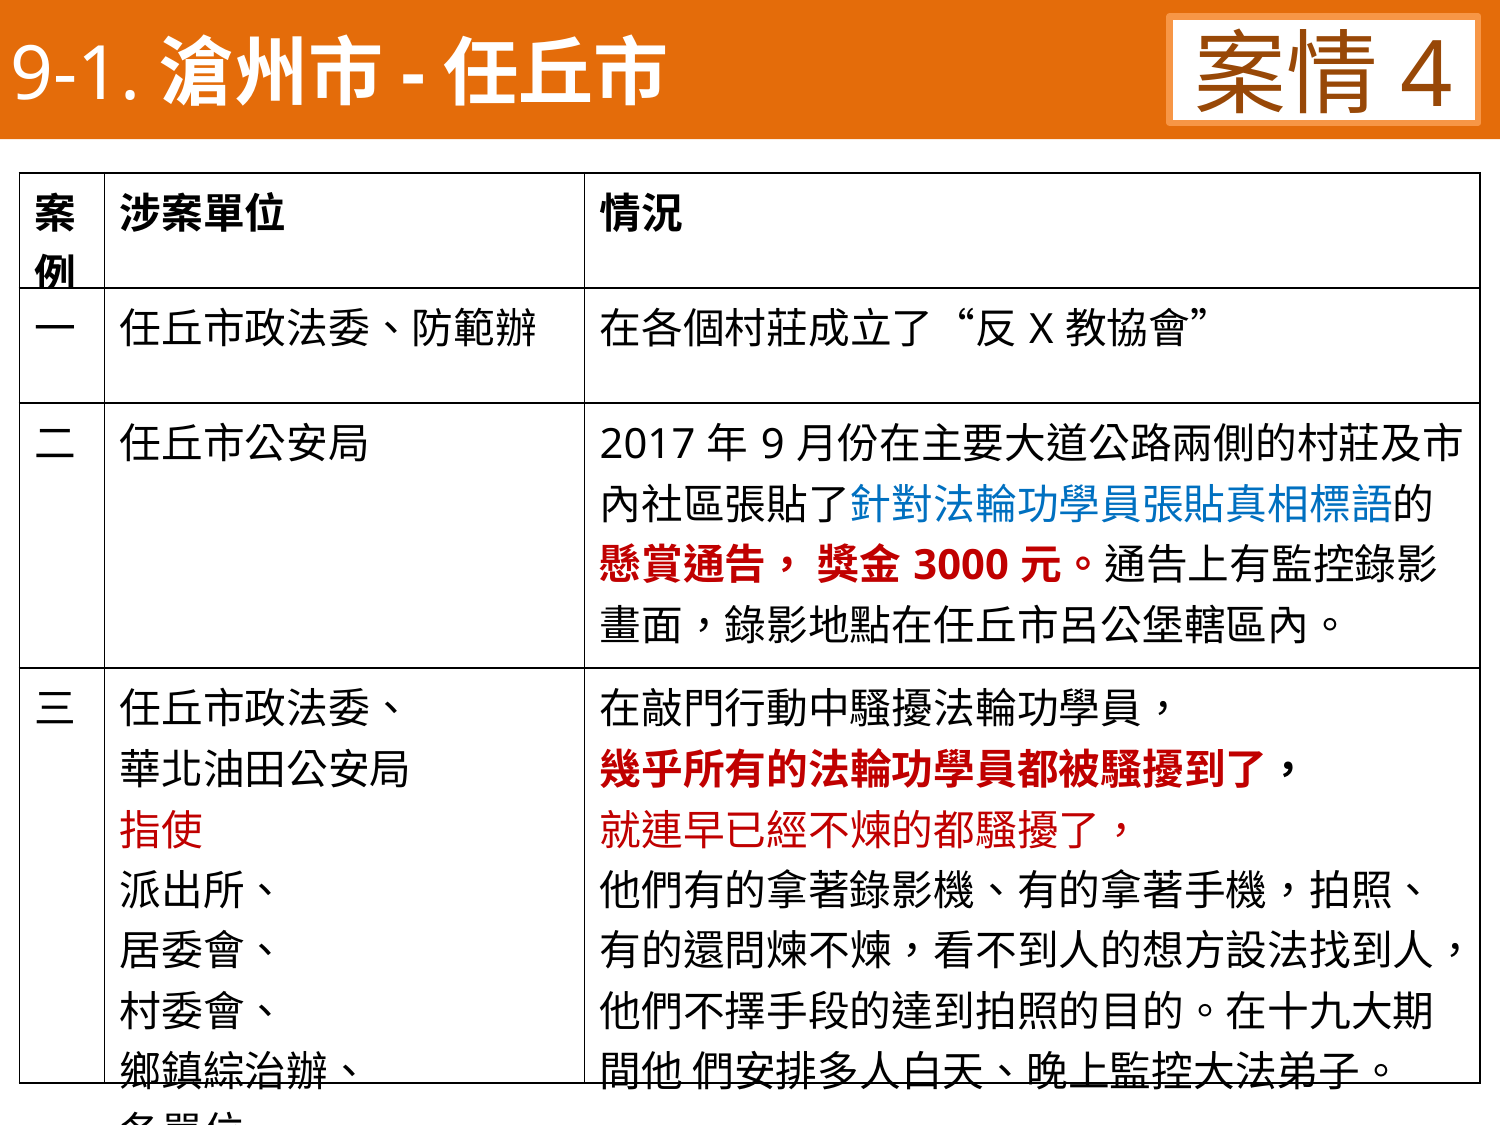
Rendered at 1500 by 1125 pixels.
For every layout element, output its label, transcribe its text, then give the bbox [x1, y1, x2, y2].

table_header 案例 [20, 174, 104, 287]
table_cell 任丘市政法委、 華北油田公安局 指使 派出所、 居委會、 村委會、 鄉鎮綜治辦、 各單位 [105, 669, 584, 1082]
table_cell 三 [20, 669, 104, 1082]
table_header 涉案單位 [105, 174, 584, 287]
table_cell 二 [20, 404, 104, 667]
table_cell 任丘市公安局 [105, 404, 584, 667]
table_cell 2017年9月份在主要大道公路兩側的村莊及市內社區張貼了針對法輪功學員張貼真相標語的懸賞通告， 獎金3000元。通告上有監控錄影畫面，錄影地點在任丘市呂公堡轄區內。 [585, 404, 1479, 667]
table_cell 在敲門行動中騷擾法輪功學員， 幾乎所有的法輪功學員都被騷擾到了， 就連早已經不煉的都騷擾了， 他們有的拿著錄影機、有的拿著手機，拍照、有的還問煉不煉，看不到人的想方設法找到人，他們不擇手段的達到拍照的目的。在十九大期間他 們安排多人白天、晚上監控大法弟子。 [585, 669, 1479, 1082]
table_cell 在各個村莊成立了“反X教協會” [585, 289, 1479, 402]
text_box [0, 0, 1500, 140]
table_cell 一 [20, 289, 104, 402]
table_header 情況 [585, 174, 1479, 287]
table_cell 任丘市政法委、防範辦 [105, 289, 584, 402]
